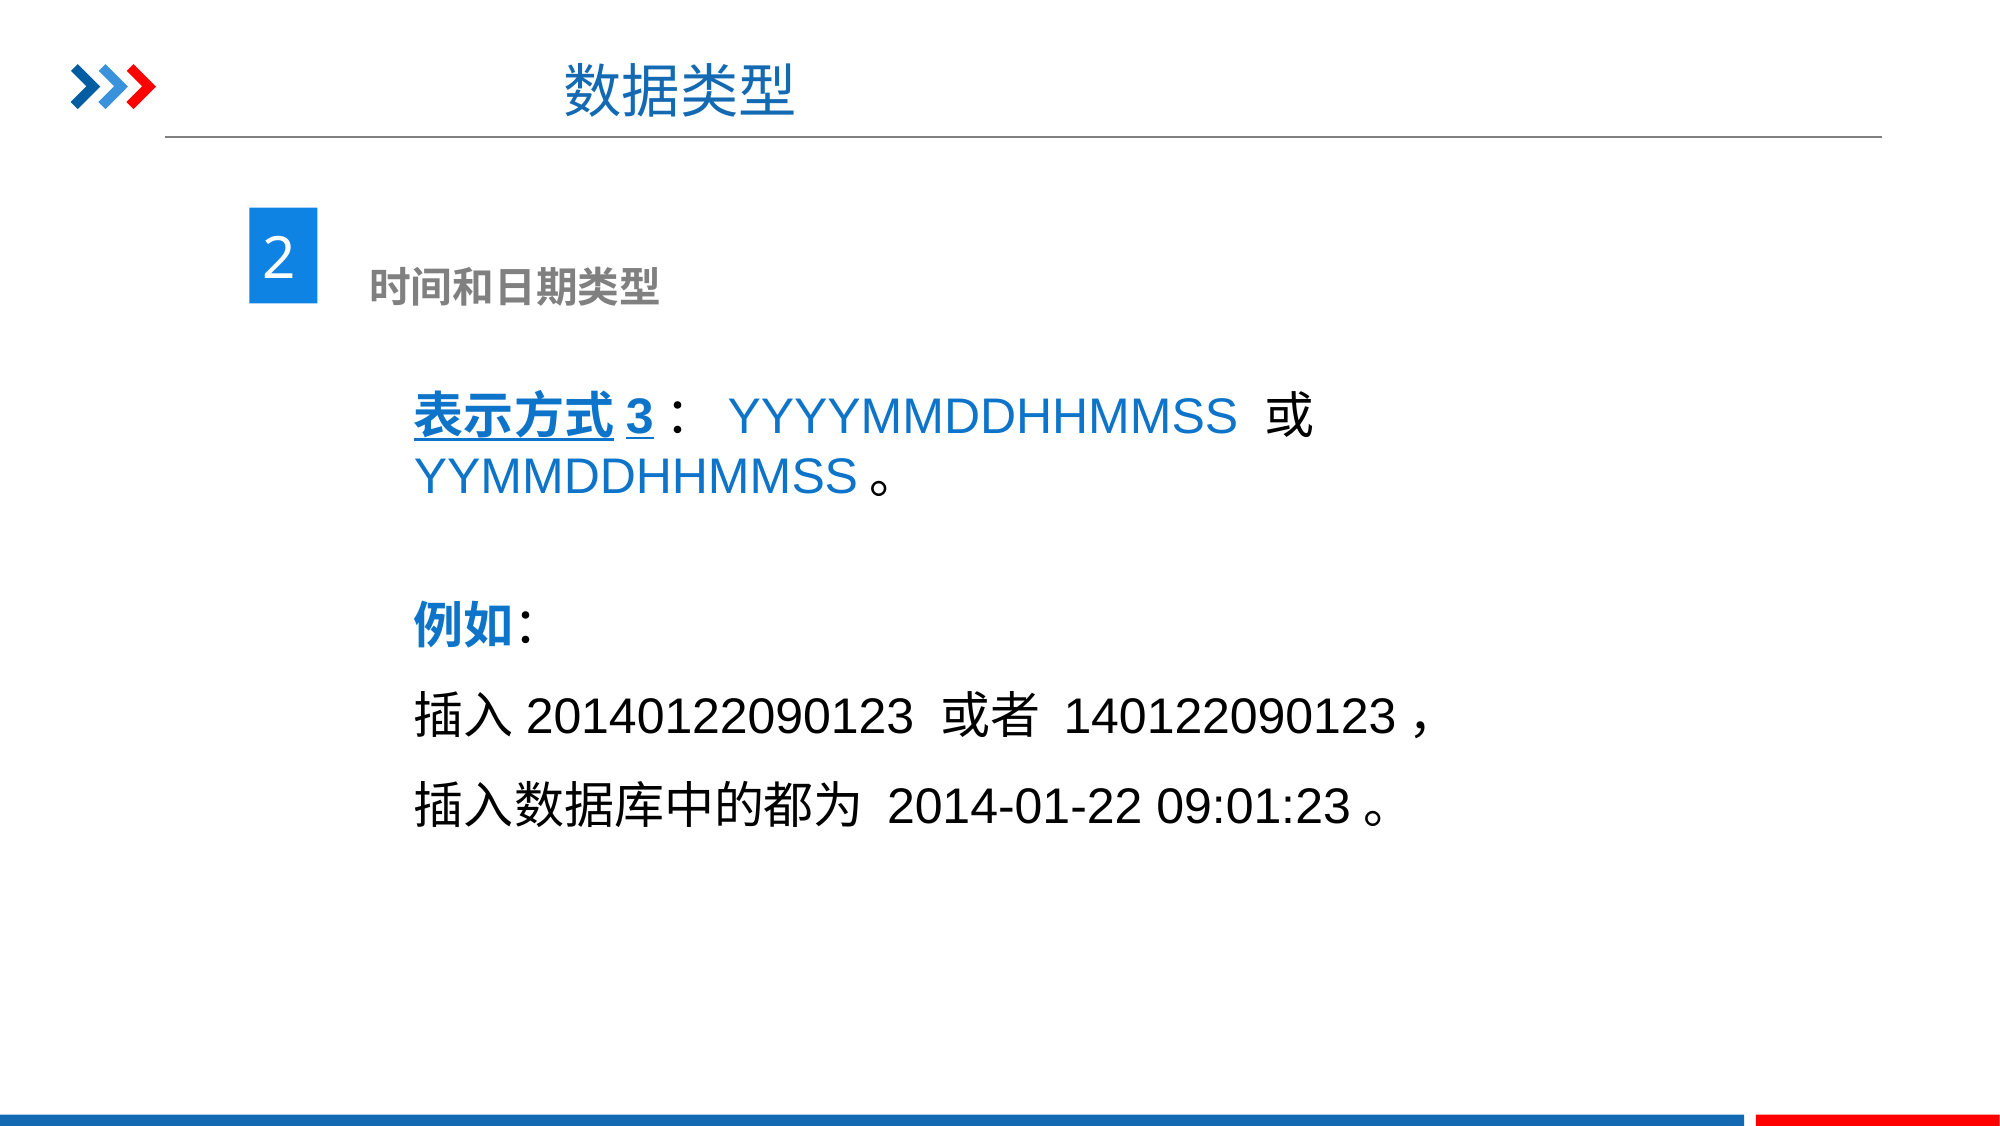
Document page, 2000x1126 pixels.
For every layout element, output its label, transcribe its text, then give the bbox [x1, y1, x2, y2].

text_box 表示方式3：YYYYMMDDHHMMSS 或 YYMMDDHHMMSS。 例如： 插入20140122090123 或者 140122090123， 插入数据库中的都为 2014-01-22 09:01:23。 [399, 376, 1492, 842]
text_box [249, 207, 318, 304]
title 数据类型 [521, 25, 1296, 153]
text_box 时间和日期类型 [319, 245, 1092, 380]
